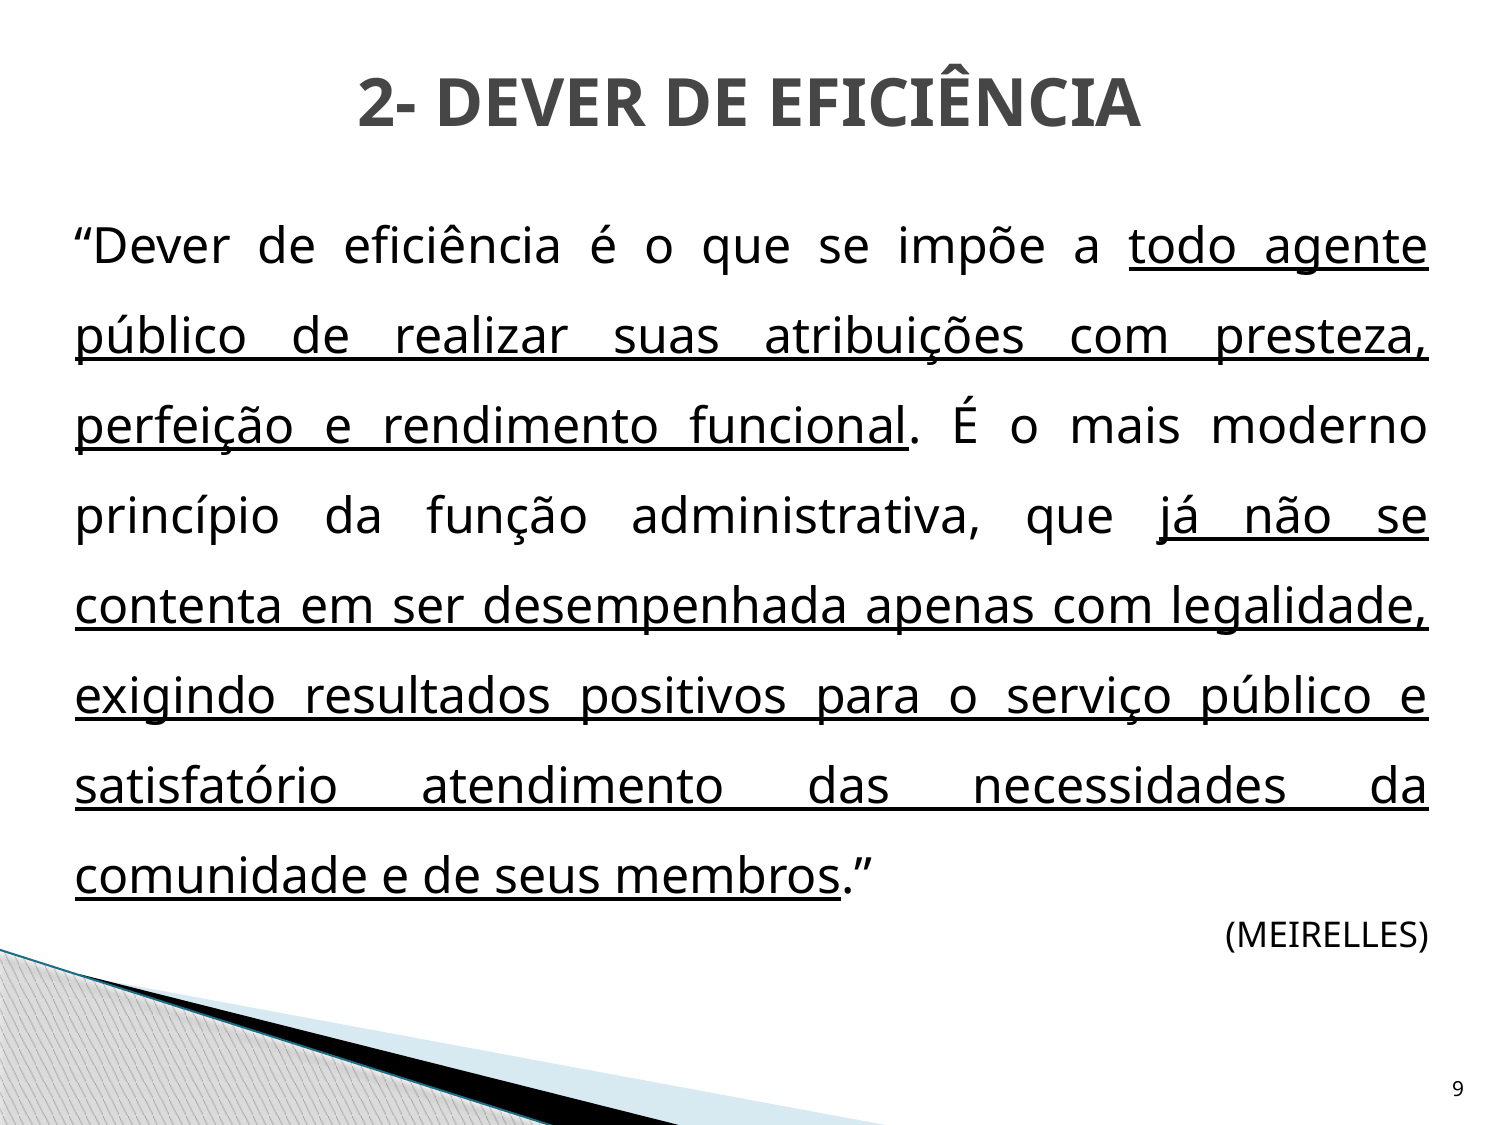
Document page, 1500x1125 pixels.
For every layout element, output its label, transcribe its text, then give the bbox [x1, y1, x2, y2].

list “Dever de eficiência é o que se impõe a todo agente público de realizar suas atribuições com presteza, perfeição e rendimento funcional. É o mais moderno princípio da função administrativa, que já não se contenta em ser desempenhada apenas com legalidade, exigindo resultados positivos para o serviço público e satisfatório atendimento das necessidades da comunidade e de seus membros.” (MEIRELLES) [0, 175, 1444, 1043]
title 2- DEVER DE EFICIÊNCIA [0, 35, 1500, 164]
slide_number 9 [1418, 1051, 1479, 1112]
